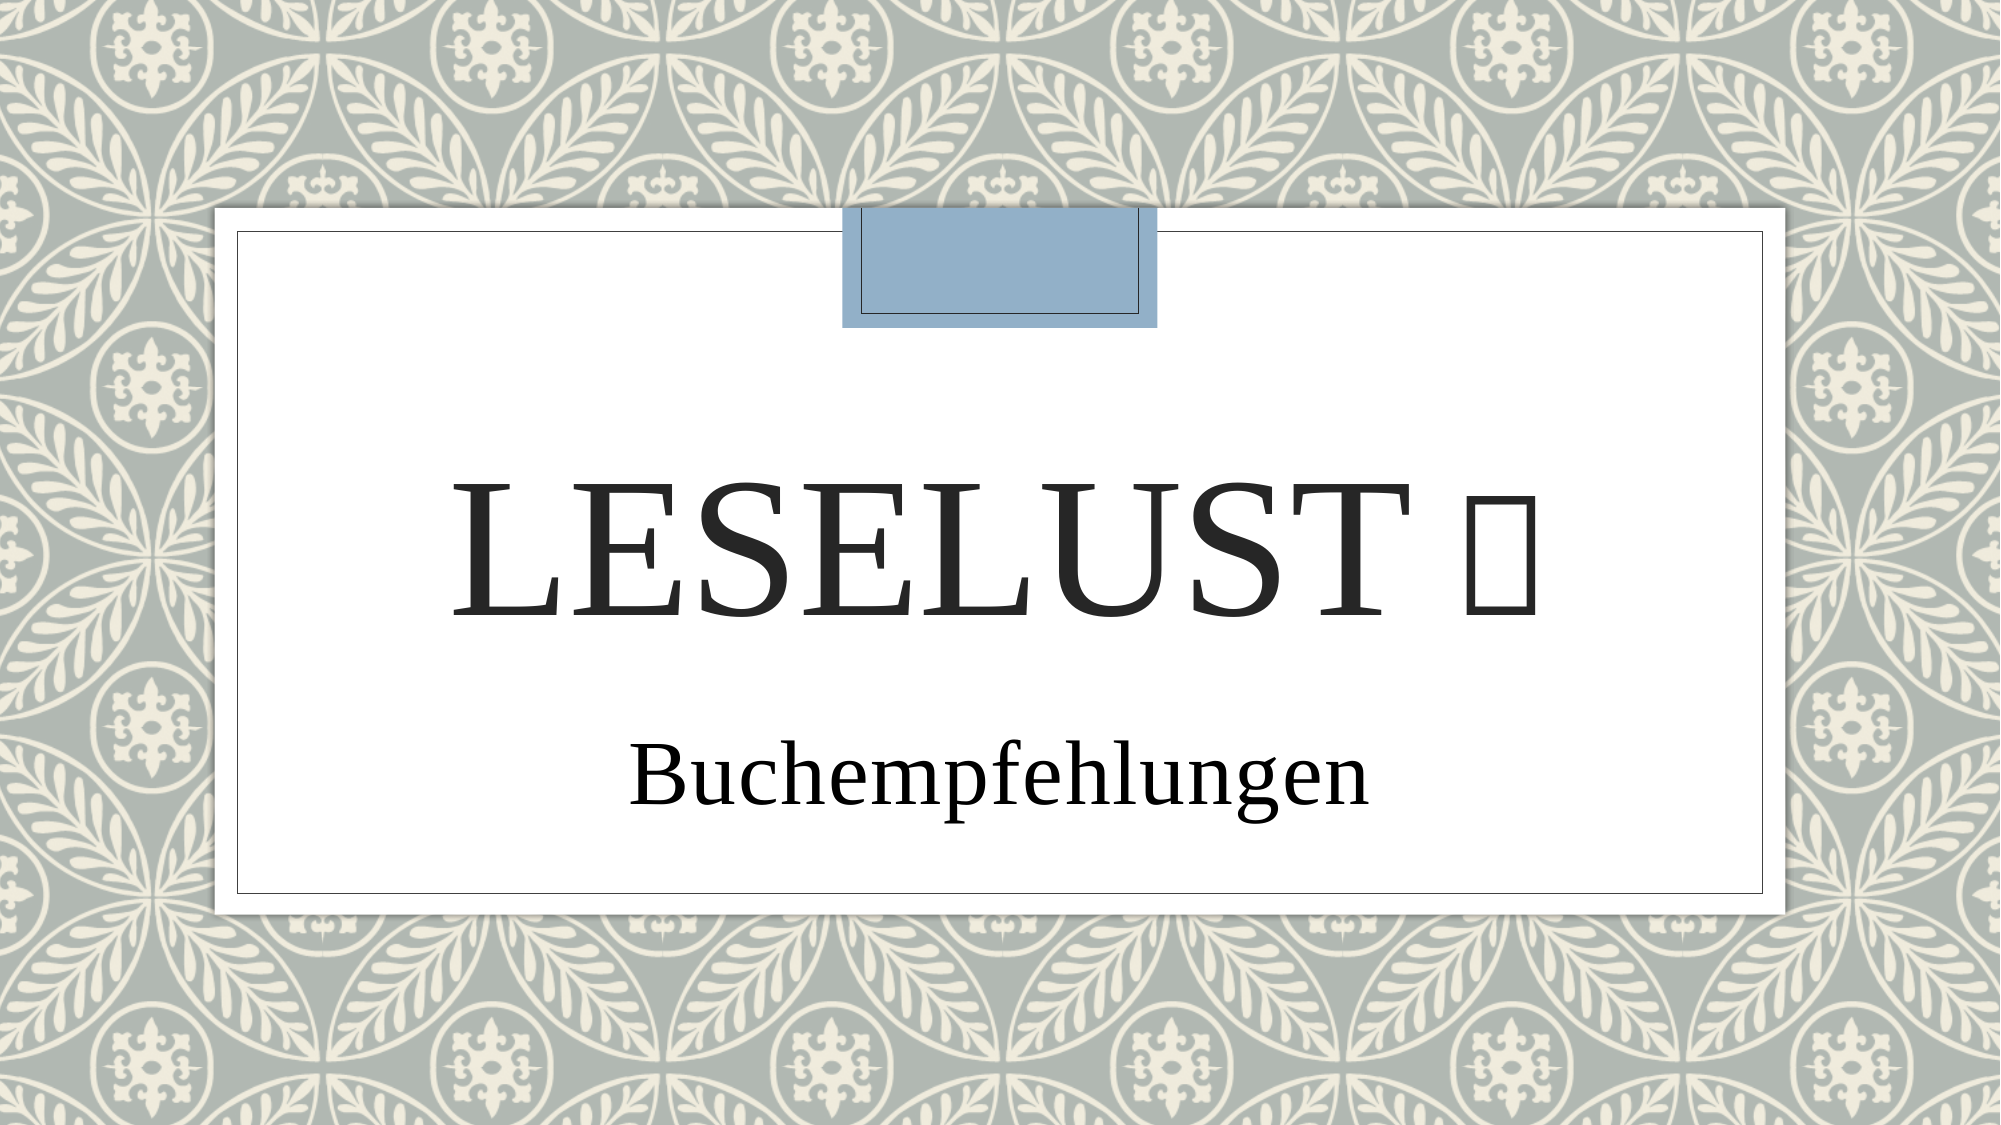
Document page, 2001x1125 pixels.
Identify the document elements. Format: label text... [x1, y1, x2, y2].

title Leselust  [256, 343, 1744, 705]
subtitle Buchempfehlungen [256, 705, 1745, 844]
